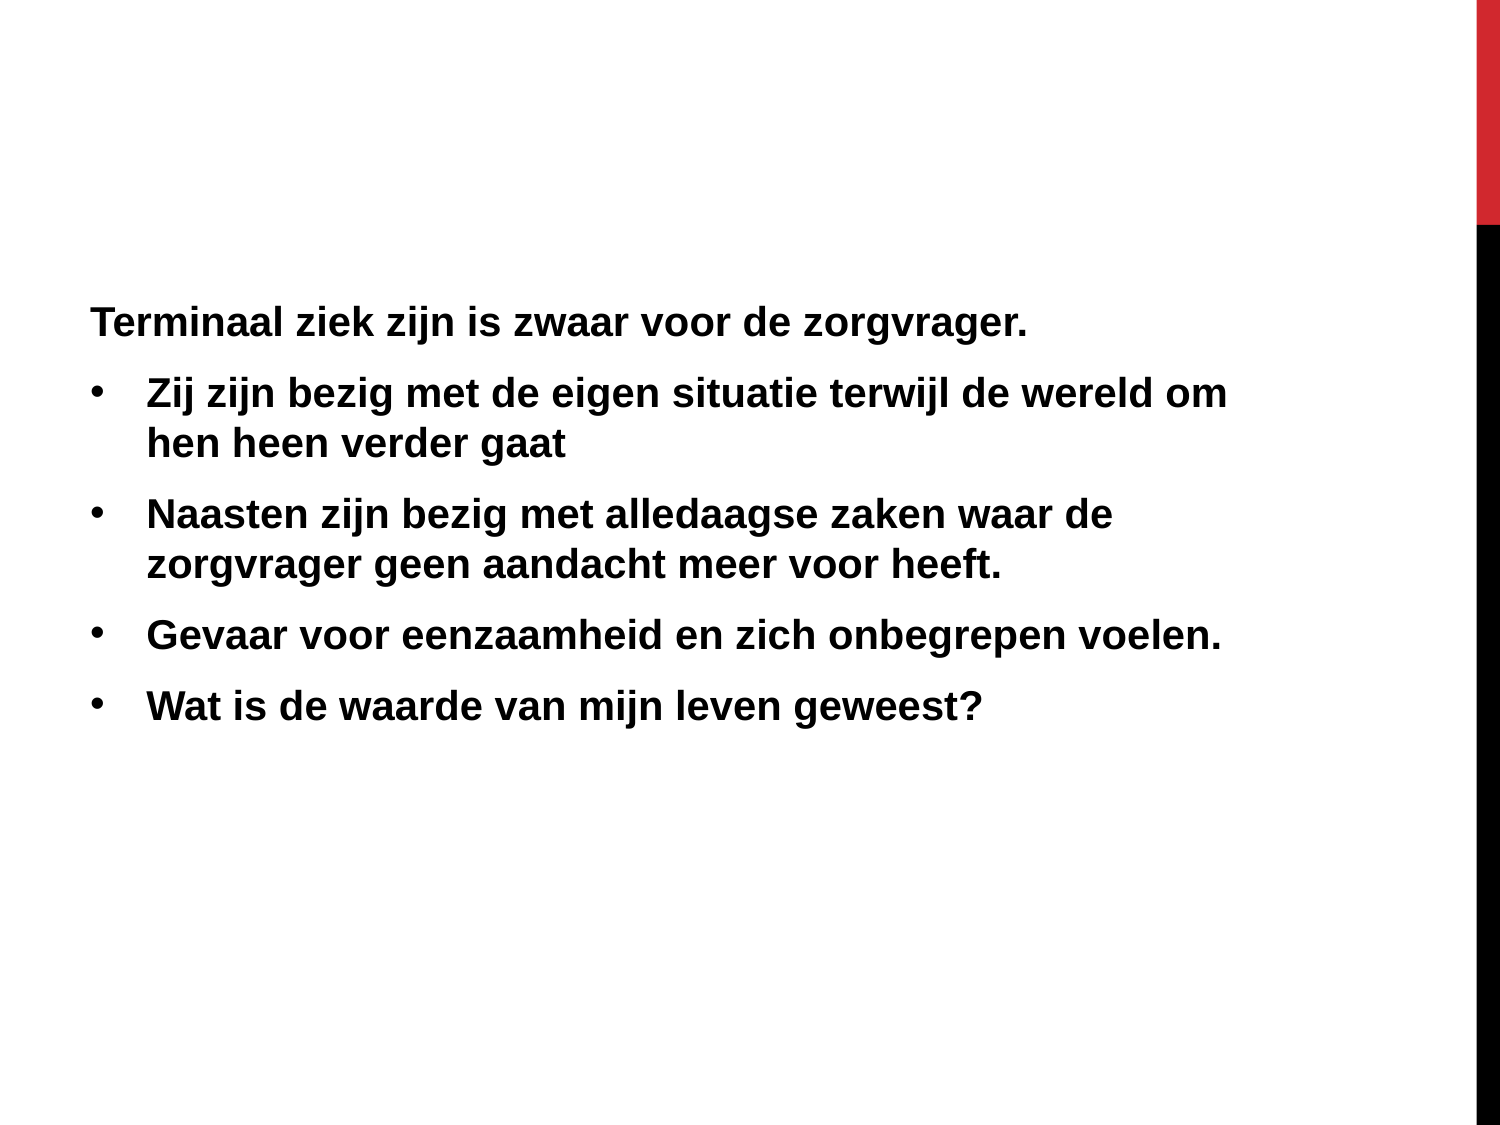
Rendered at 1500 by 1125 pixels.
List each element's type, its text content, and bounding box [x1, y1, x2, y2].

list Terminaal ziek zijn is zwaar voor de zorgvrager. Zij zijn bezig met de eigen situatie terwijl de wereld om hen heen verder gaat Naasten zijn bezig met alledaagse zaken waar de zorgvrager geen aandacht meer voor heeft. Gevaar voor eenzaamheid en zich onbegrepen voelen. Wat is de waarde van mijn leven geweest? [75, 287, 1325, 1005]
